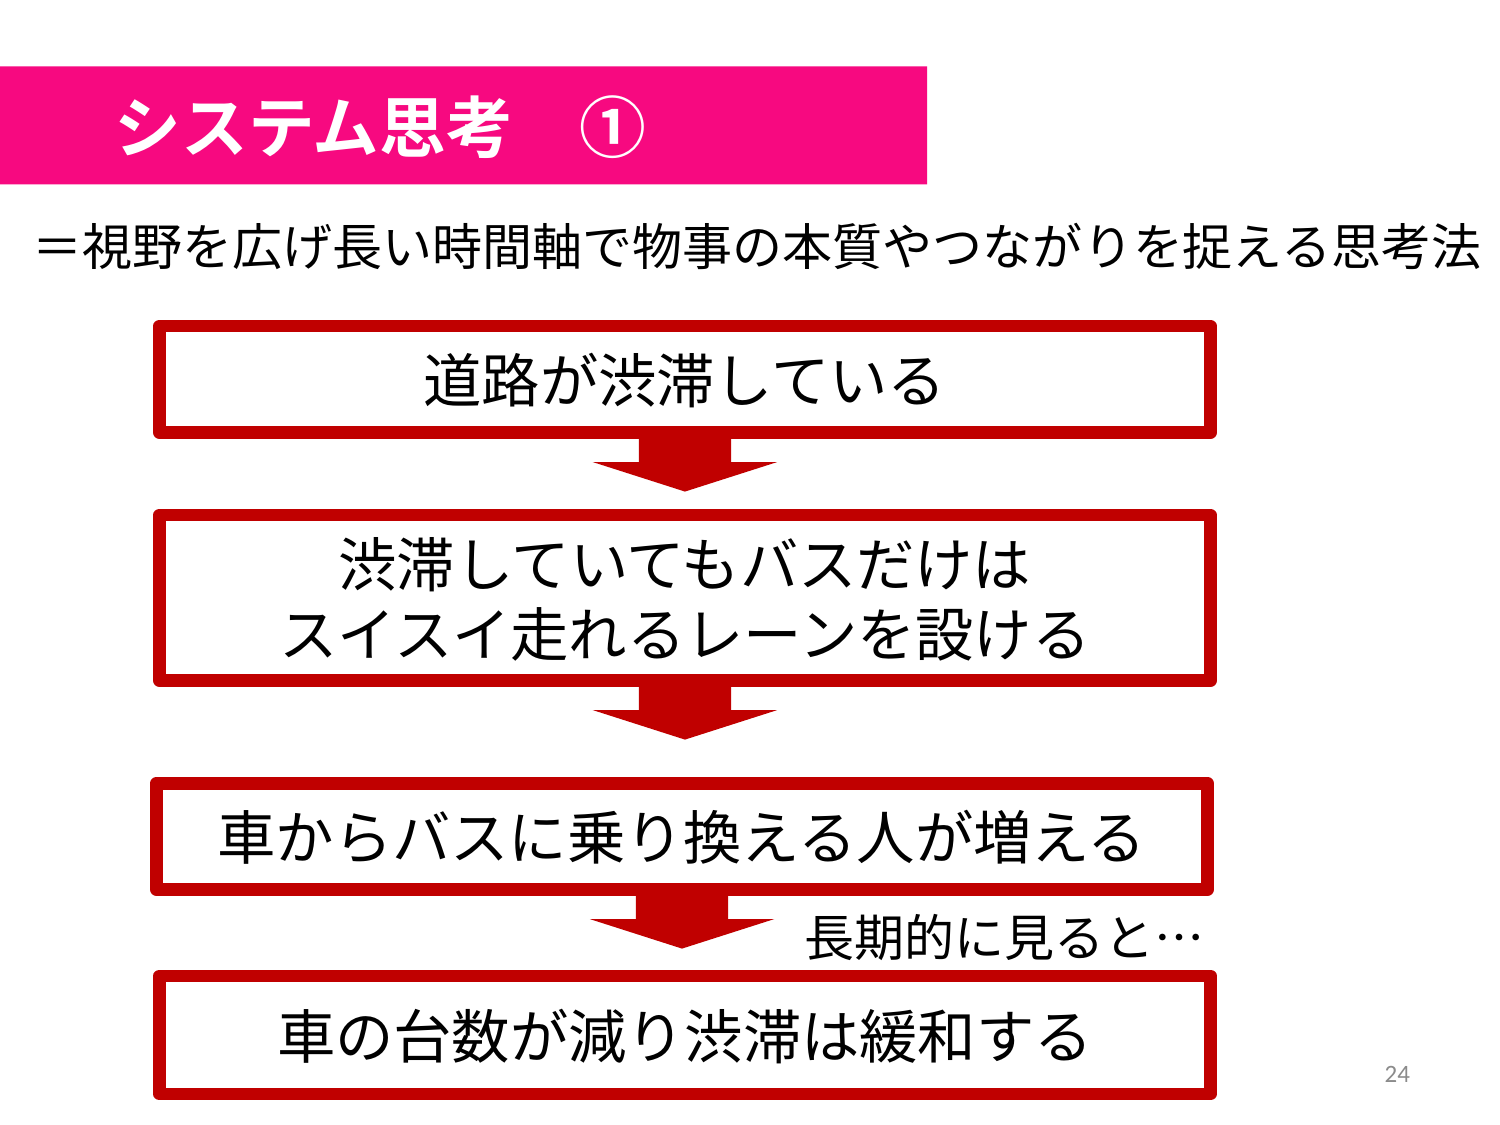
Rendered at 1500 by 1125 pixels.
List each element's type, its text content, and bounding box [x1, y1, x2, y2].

text_box [8, 0, 367, 187]
text_box 渋滞していてもバスだけは スイスイ走れるレーンを設ける [157, 513, 1213, 683]
slide_number 24 [1074, 1042, 1425, 1103]
text_box 長期的に見ると… [789, 898, 1220, 974]
text_box [590, 678, 780, 742]
text_box 車の台数が減り渋滞は緩和する [157, 974, 1213, 1096]
text_box システム思考 ① [0, 64, 8, 186]
text_box ＝視野を広げ長い時間軸で物事の本質やつながりを捉える思考法 [18, 208, 1497, 283]
text_box システム思考 ① [367, 64, 929, 186]
text_box 車からバスに乗り換える人が増える [154, 781, 1210, 892]
text_box [587, 887, 777, 951]
text_box [590, 430, 780, 494]
text_box 道路が渋滞している [157, 324, 1213, 435]
